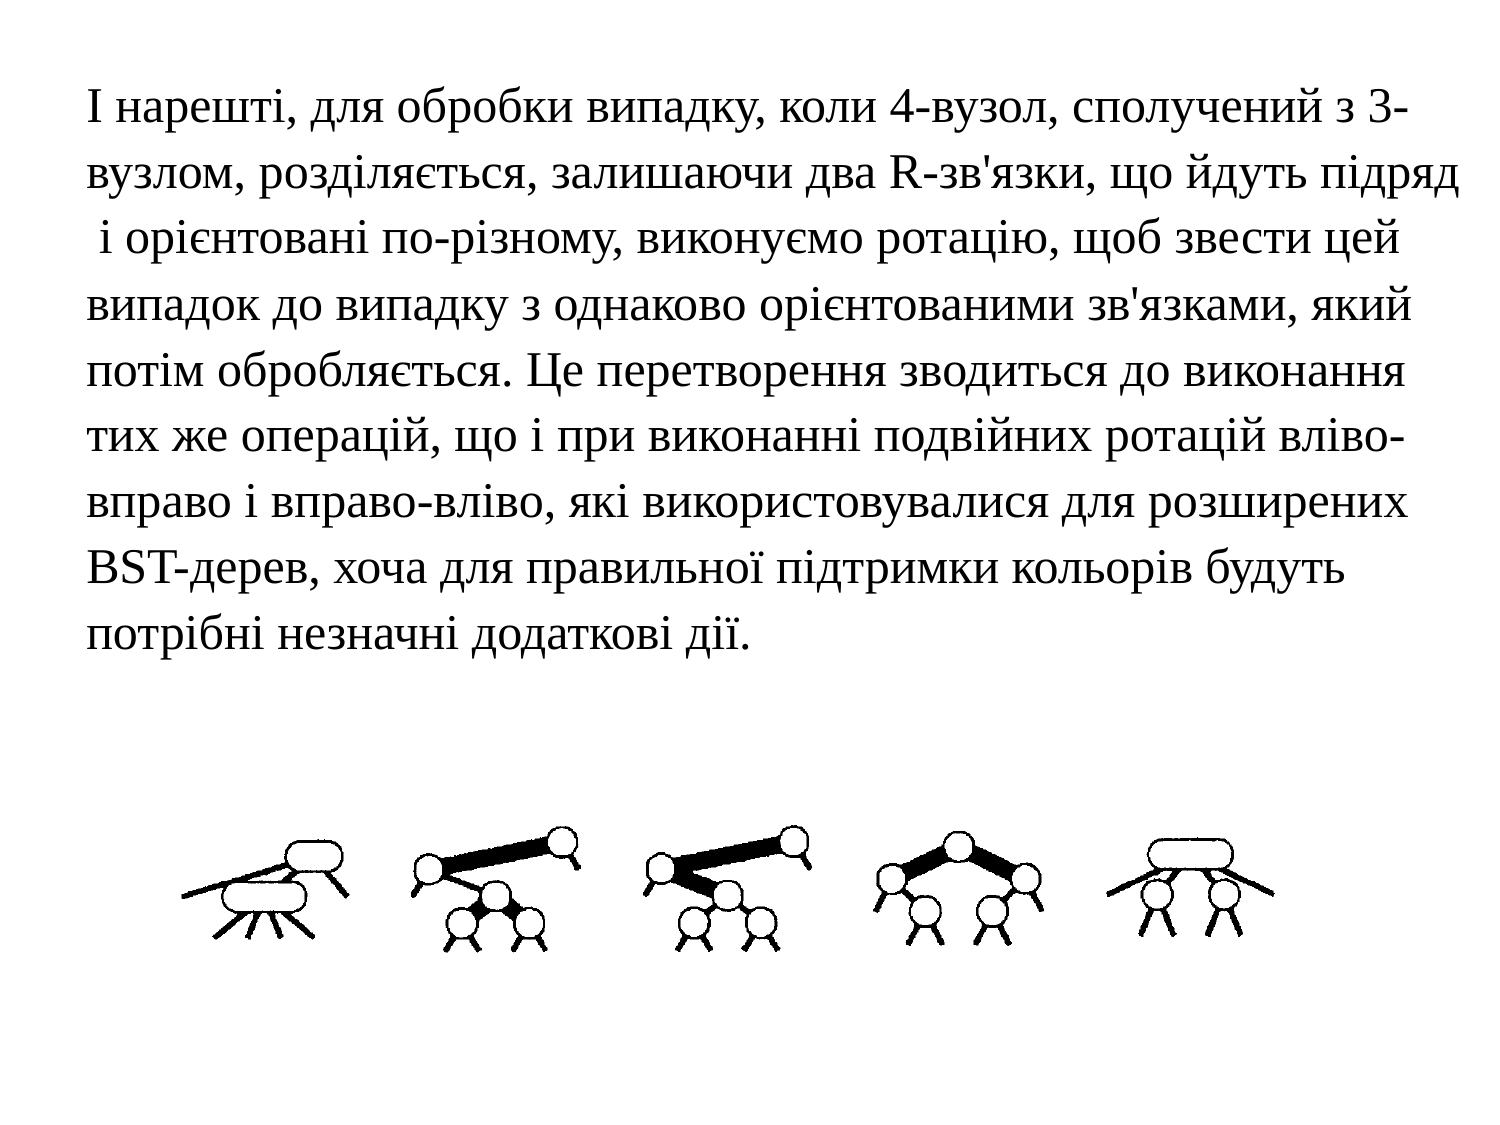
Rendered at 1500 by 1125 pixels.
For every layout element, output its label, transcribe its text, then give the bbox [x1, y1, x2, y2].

list І нарешті, для обробки випадку, коли 4-вузол, сполучений з 3-вузлом, розділяється, залишаючи два R-зв'язки, що йдуть підряд і орієнтовані по-різному, виконуємо ротацію, щоб звести цей випадок до випадку з однаково орієнтованими зв'язками, який потім обробляється. Це перетворення зводиться до виконання тих же операцій, що і при виконанні подвійних ротацій вліво-вправо і вправо-вліво, які використовувалися для розширених BST-дерев, хоча для правильної підтримки кольорів будуть потрібні незначні додаткові дії. [0, 58, 1500, 740]
picture [159, 798, 1294, 975]
